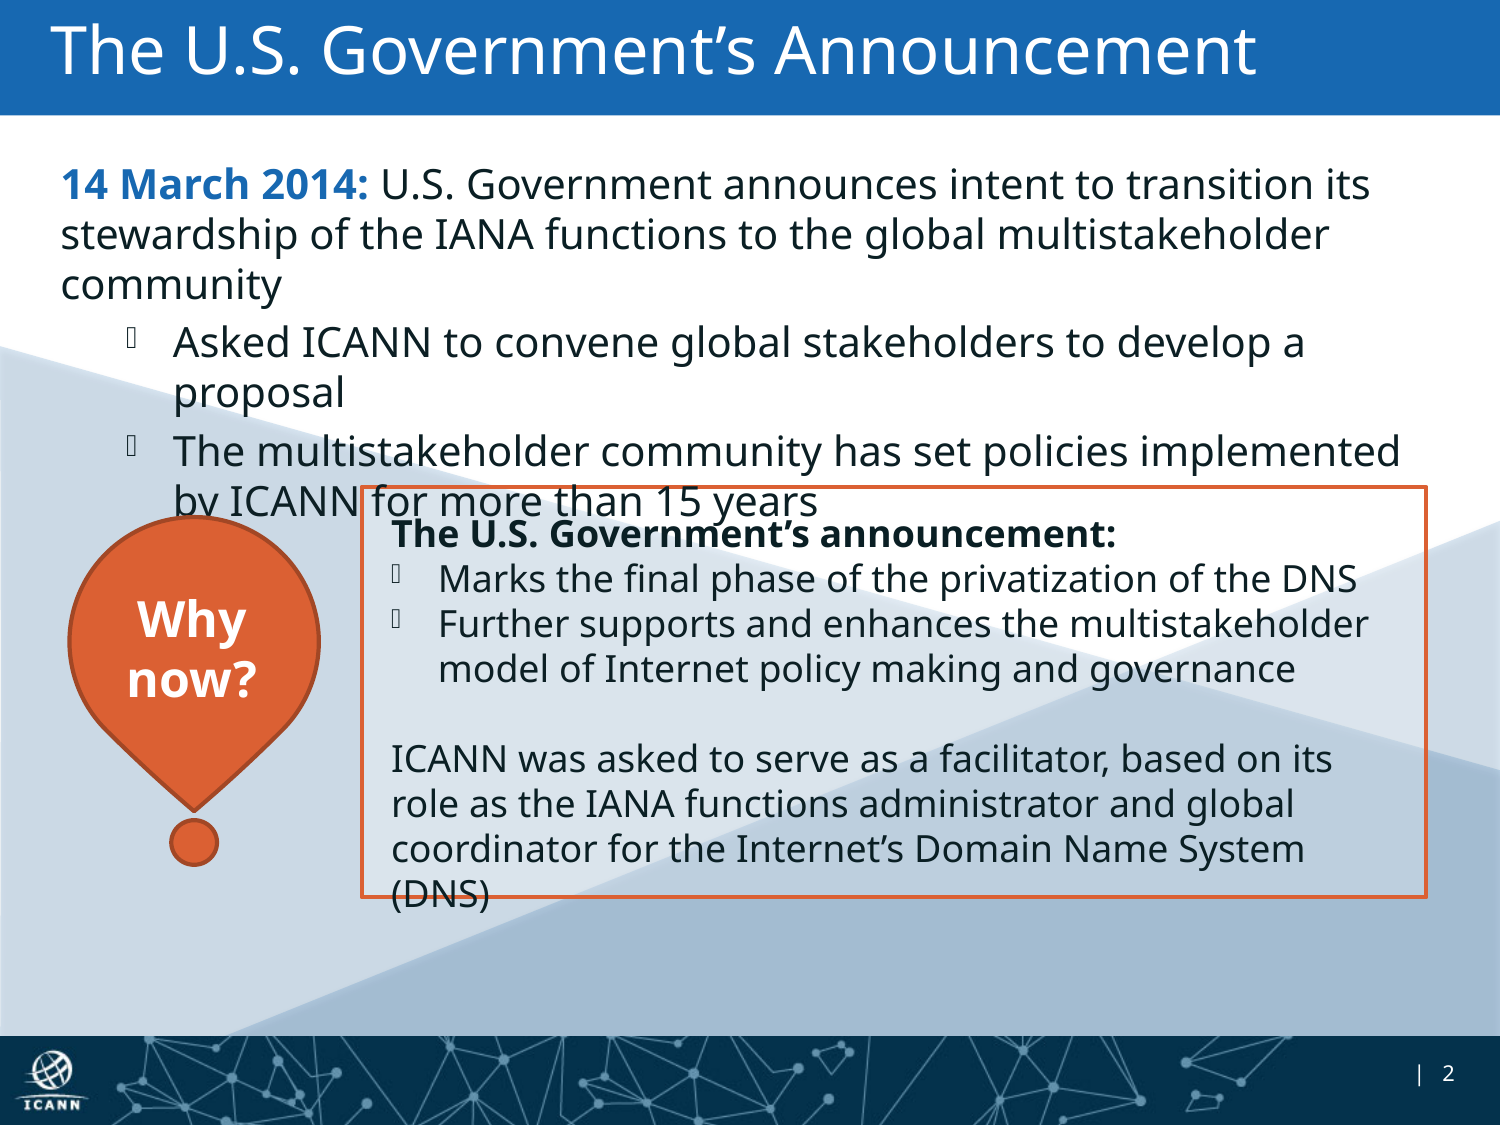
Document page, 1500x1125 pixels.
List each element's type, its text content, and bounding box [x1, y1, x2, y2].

text_box [169, 818, 220, 867]
title The U.S. Government’s Announcement [0, 0, 1500, 116]
picture [0, 1036, 1500, 1125]
text_box 14 March 2014: U.S. Government announces intent to transition its stewardship of the IANA functions to the global multistakeholder community Asked ICANN to convene global stakeholders to develop a proposal The multistakeholder community has set policies implemented by ICANN for more than 15 years [45, 150, 1455, 427]
text_box [360, 485, 1428, 899]
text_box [69, 516, 320, 767]
text_box The U.S. Government’s announcement: Marks the final phase of the privatization of the DNS Further supports and enhances the multistakeholder model of Internet policy making and governance ICANN was asked to serve as a facilitator, based on its role as the IANA functions administrator and global coordinator for the Internet’s Domain Name System (DNS) [376, 502, 1427, 923]
